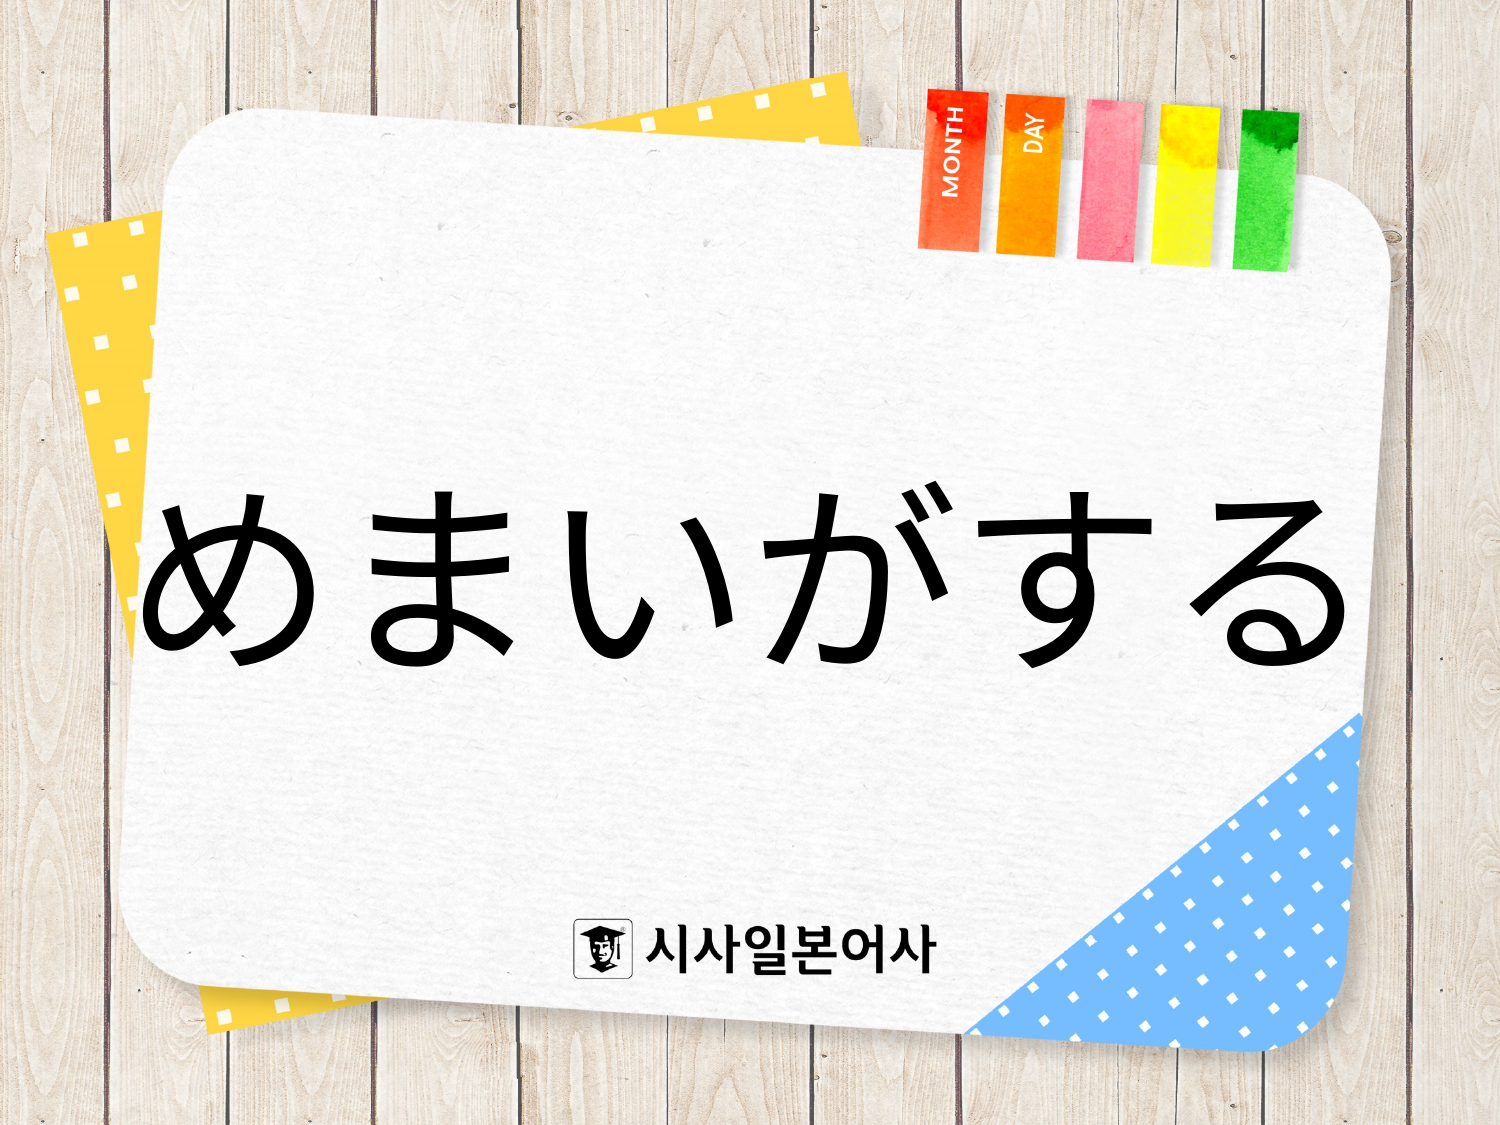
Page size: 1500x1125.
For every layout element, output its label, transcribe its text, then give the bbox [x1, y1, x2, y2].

picture [0, 0, 1500, 1125]
title めまいがする [75, 338, 1425, 811]
